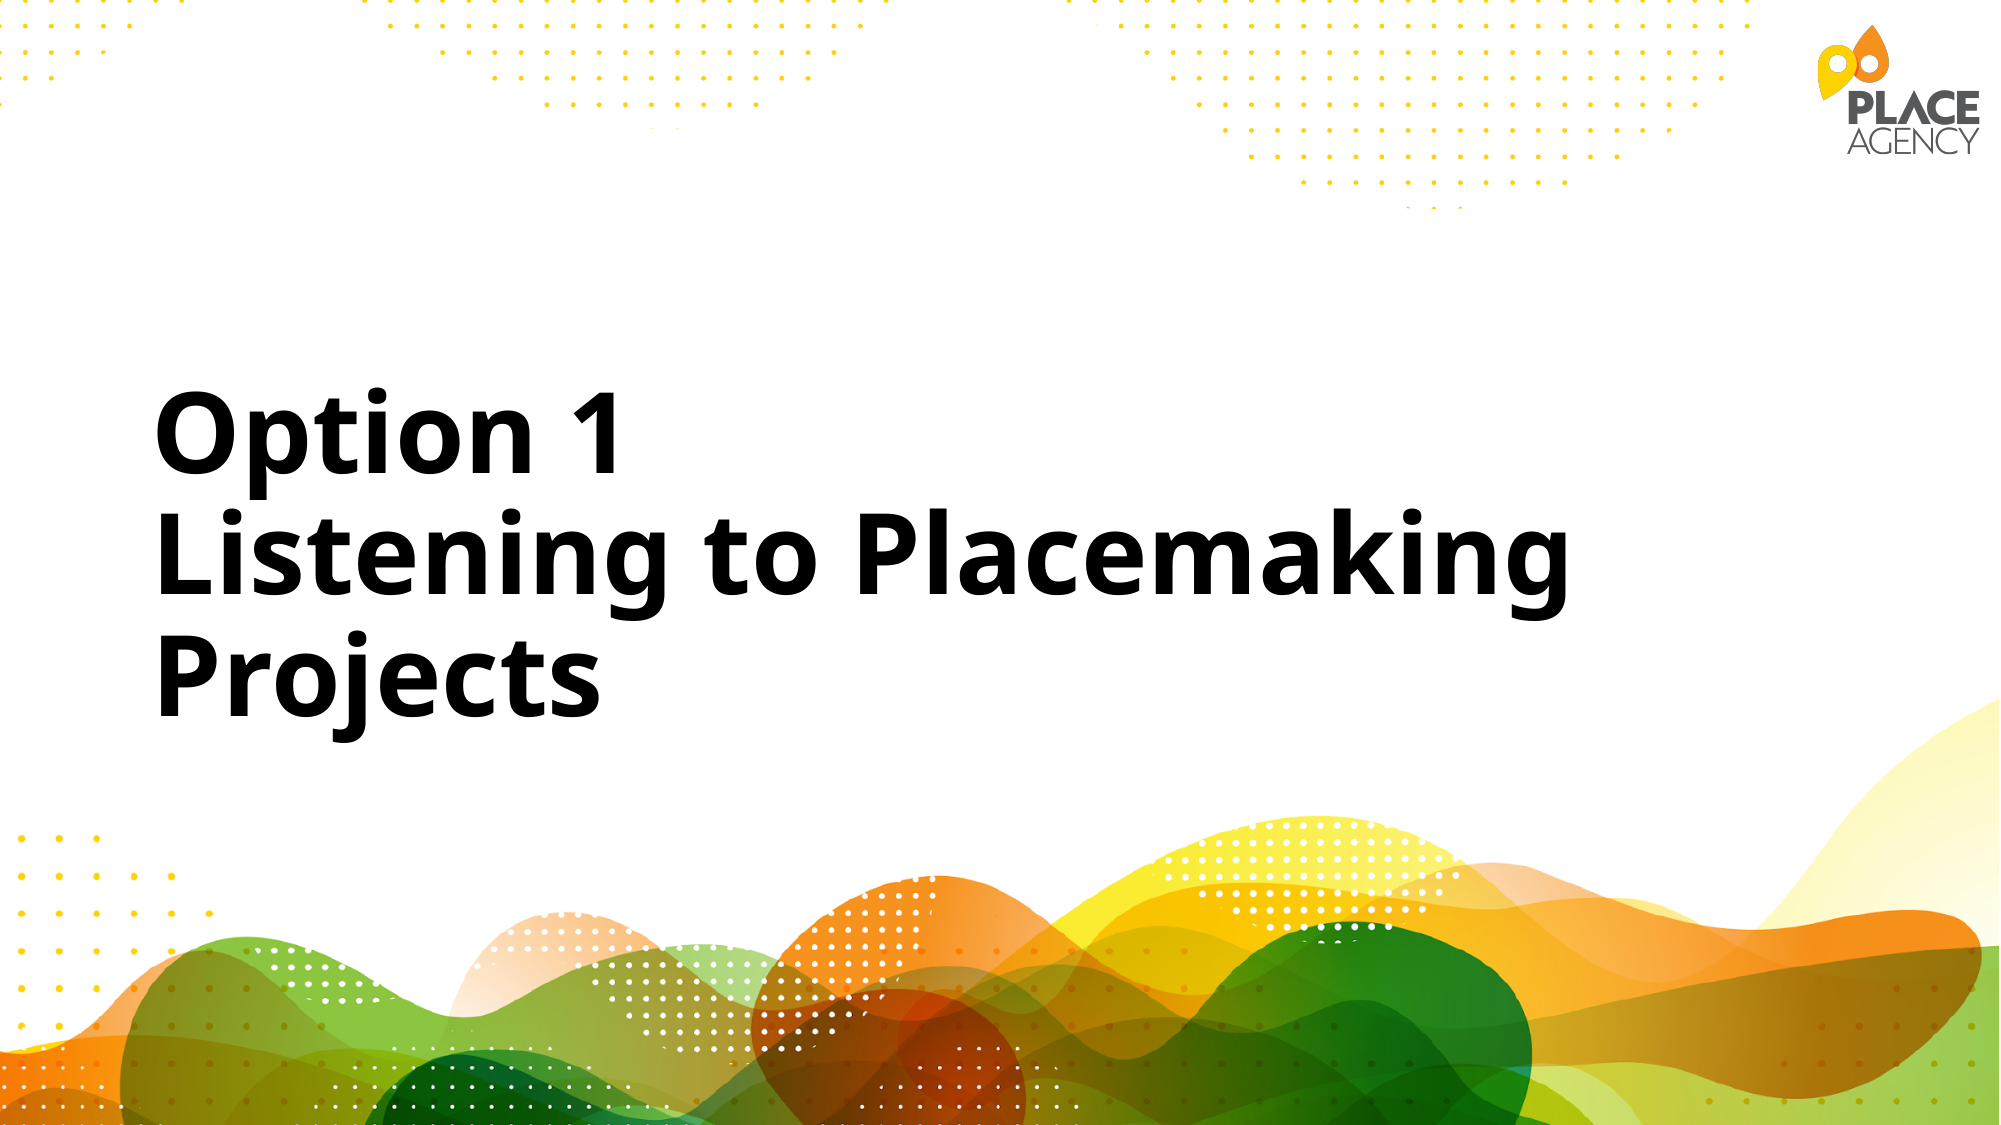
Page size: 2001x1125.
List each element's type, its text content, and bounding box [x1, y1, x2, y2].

picture [0, 0, 2000, 1125]
picture [0, 632, 1997, 1125]
title Option 1 Listening to Placemaking Projects [136, 280, 1946, 749]
